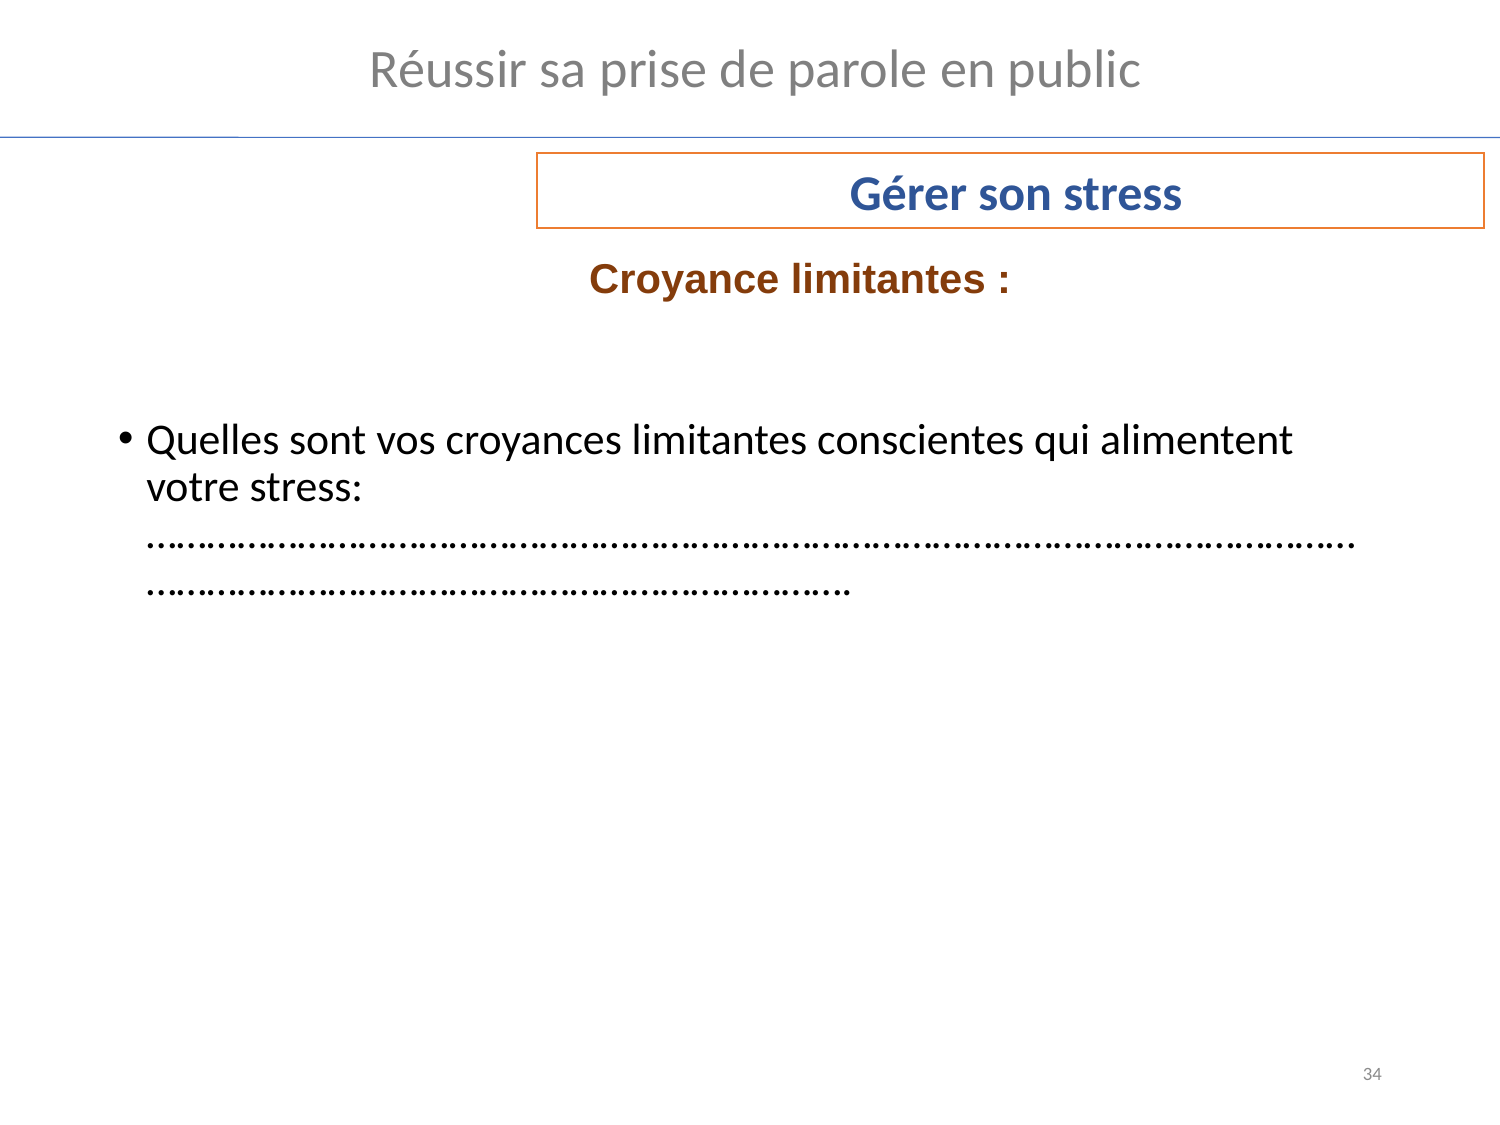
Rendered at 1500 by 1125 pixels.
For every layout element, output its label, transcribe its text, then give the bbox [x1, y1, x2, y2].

slide_number 34 [1059, 1042, 1397, 1103]
text_box Croyance limitantes : [574, 244, 1027, 309]
text_box Réussir sa prise de parole en public [11, 25, 1500, 106]
text_box Gérer son stress [536, 152, 1485, 229]
text_box Quelles sont vos croyances limitantes conscientes qui alimentent votre stress:………………………………………………………………………………………………………………………………………………………………………. [103, 408, 1397, 708]
